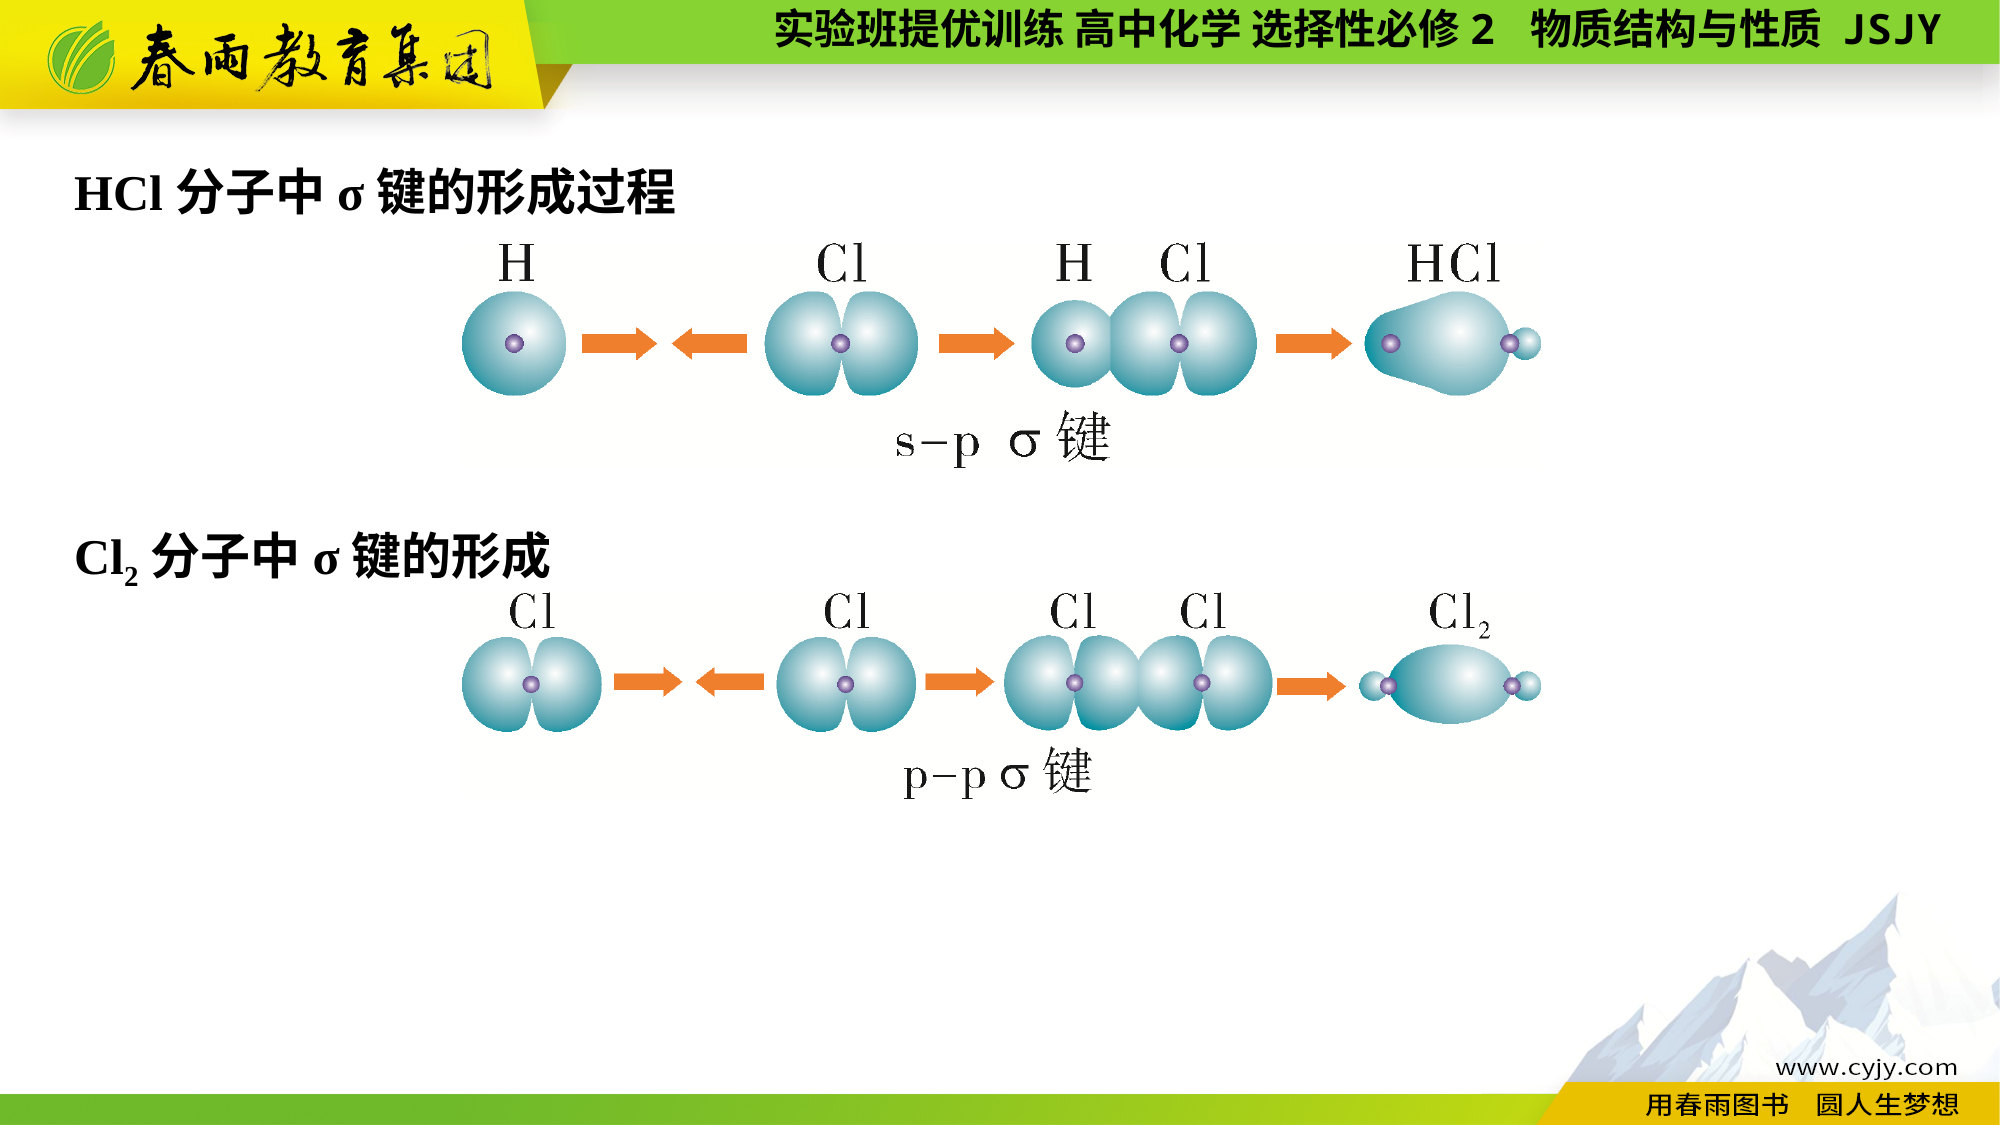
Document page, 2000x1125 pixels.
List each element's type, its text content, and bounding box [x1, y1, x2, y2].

picture [0, 0, 2000, 1125]
list HCl分子中σ键的形成过程 Cl2分子中σ键的形成 [59, 122, 1944, 592]
